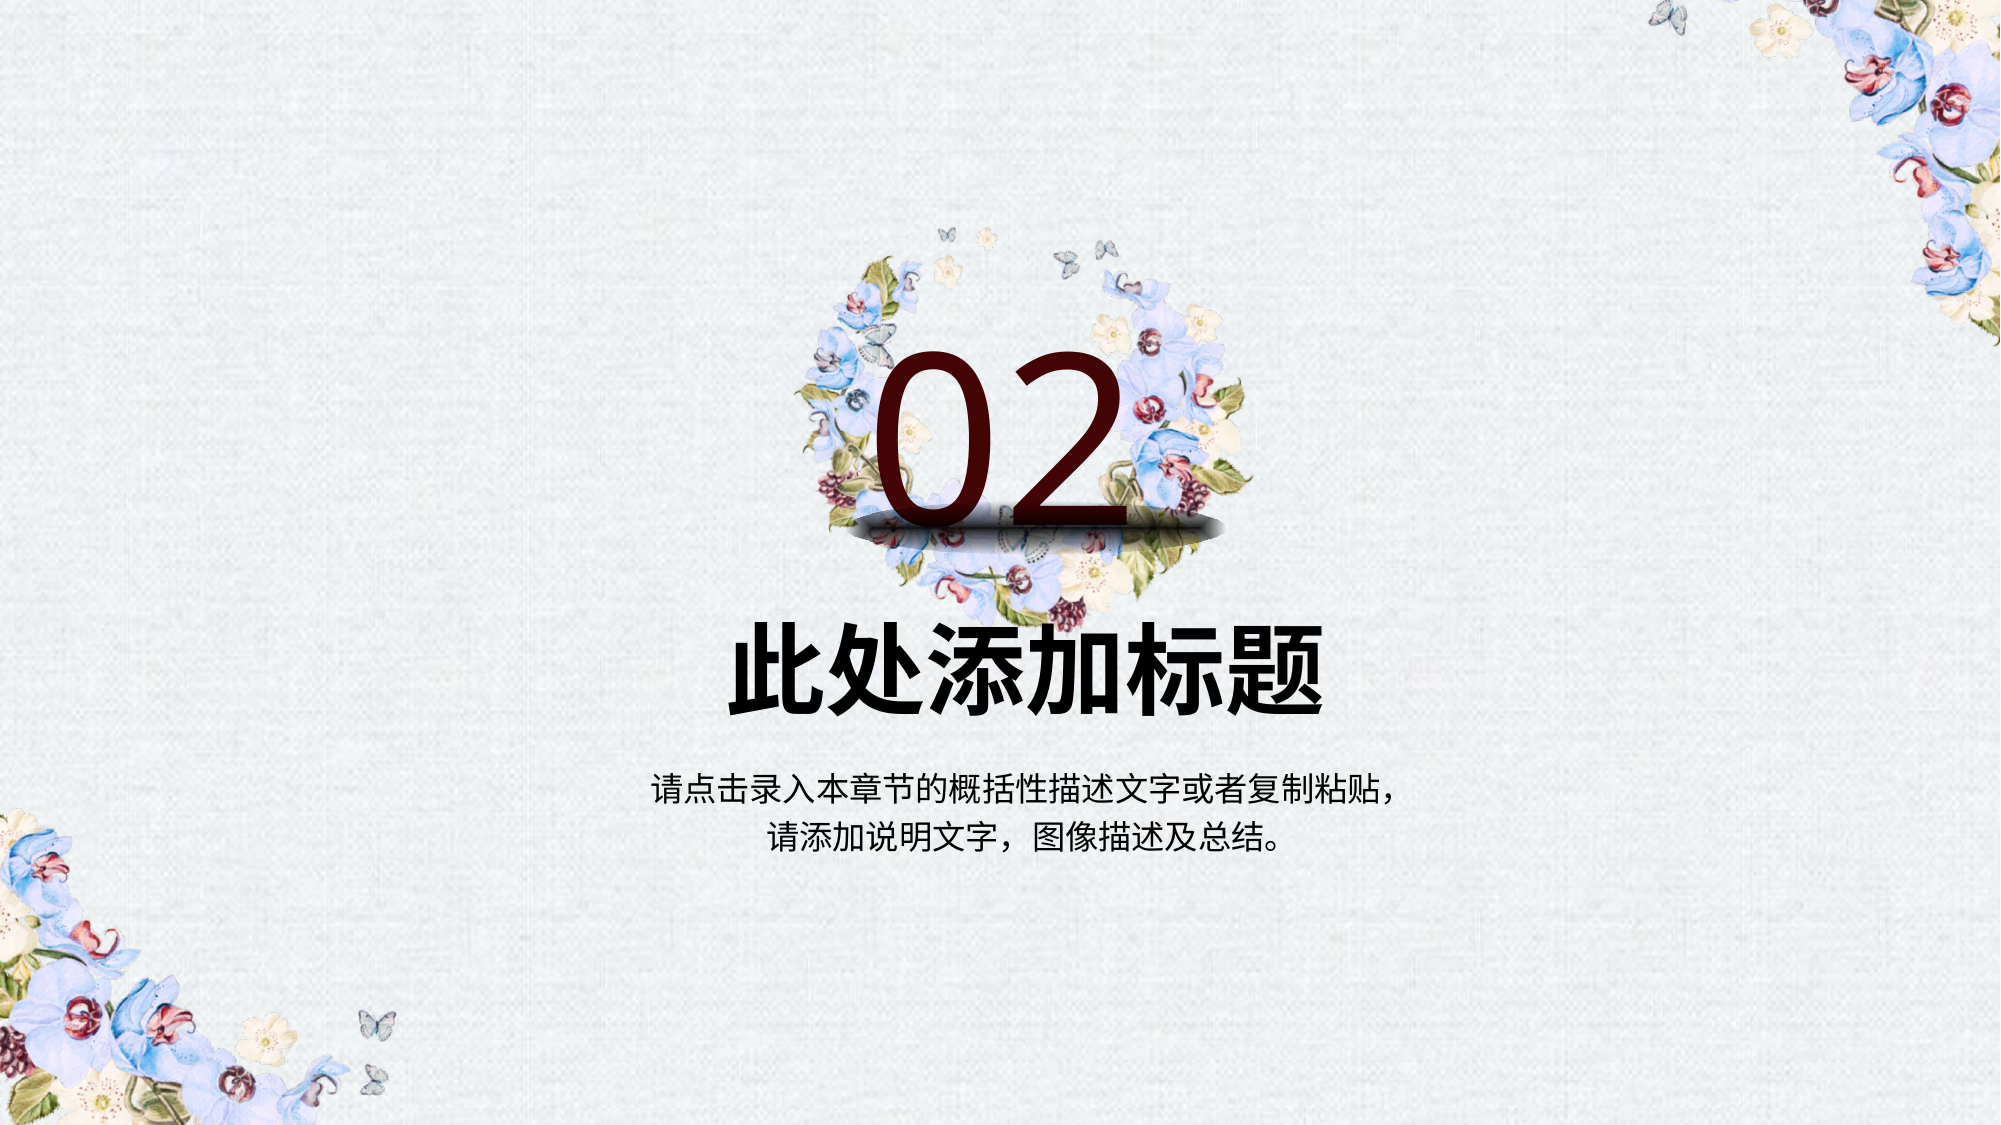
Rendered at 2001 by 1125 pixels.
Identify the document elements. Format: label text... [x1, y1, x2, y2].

text_box 请点击录入本章节的概括性描述文字或者复制粘贴，请添加说明文字，图像描述及总结。 [627, 752, 1438, 864]
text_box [844, 276, 1227, 582]
text_box 此处添加标题 [710, 600, 1341, 735]
picture [0, 0, 2001, 1125]
